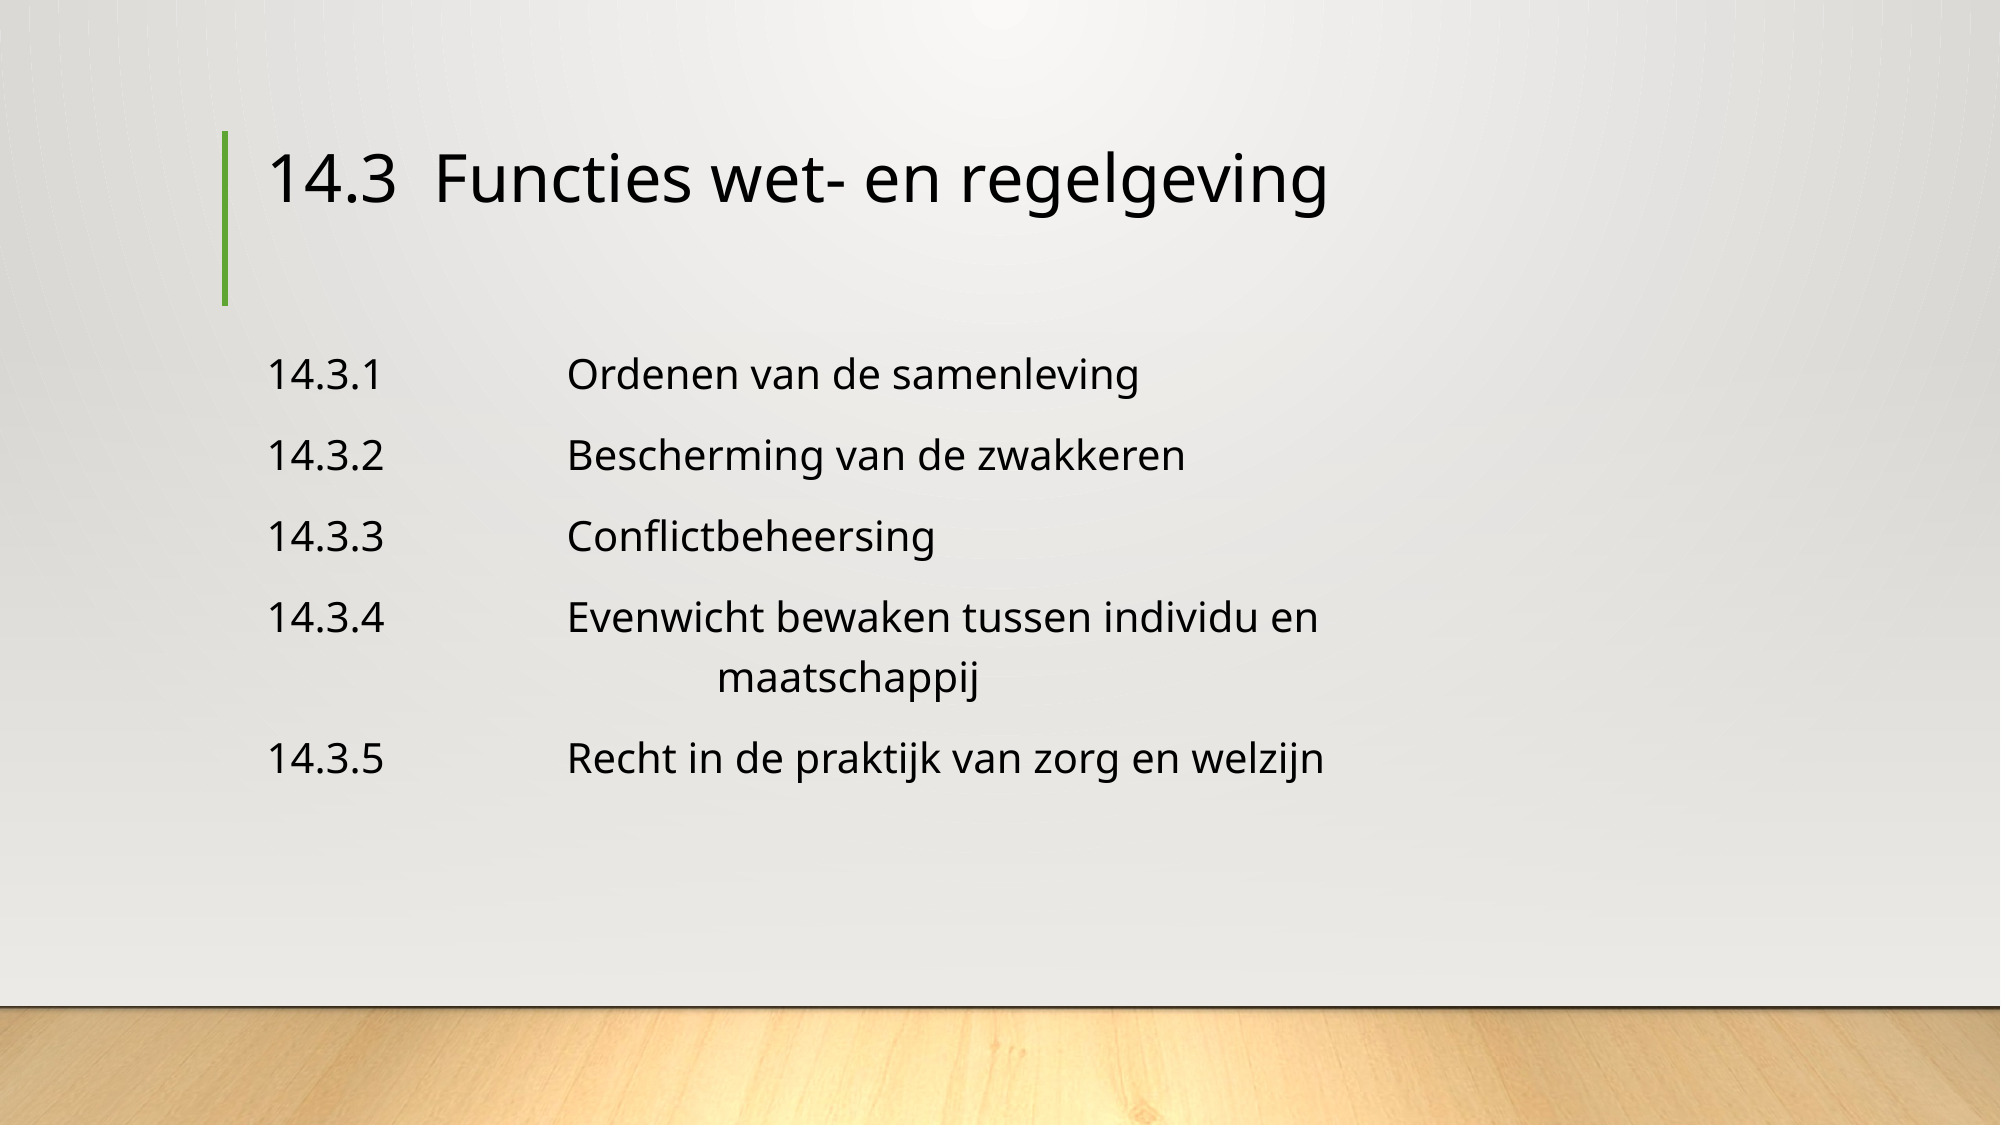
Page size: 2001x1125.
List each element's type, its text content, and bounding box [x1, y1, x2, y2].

list 14.3.1 Ordenen van de samenleving 14.3.2 Bescherming van de zwakkeren 14.3.3 Conflictbeheersing 14.3.4 Evenwicht bewaken tussen individu en maatschappij 14.3.5 Recht in de praktijk van zorg en welzijn [251, 330, 1814, 897]
picture [0, 1006, 2000, 1125]
title 14.3 Functies wet- en regelgeving [251, 131, 1814, 305]
